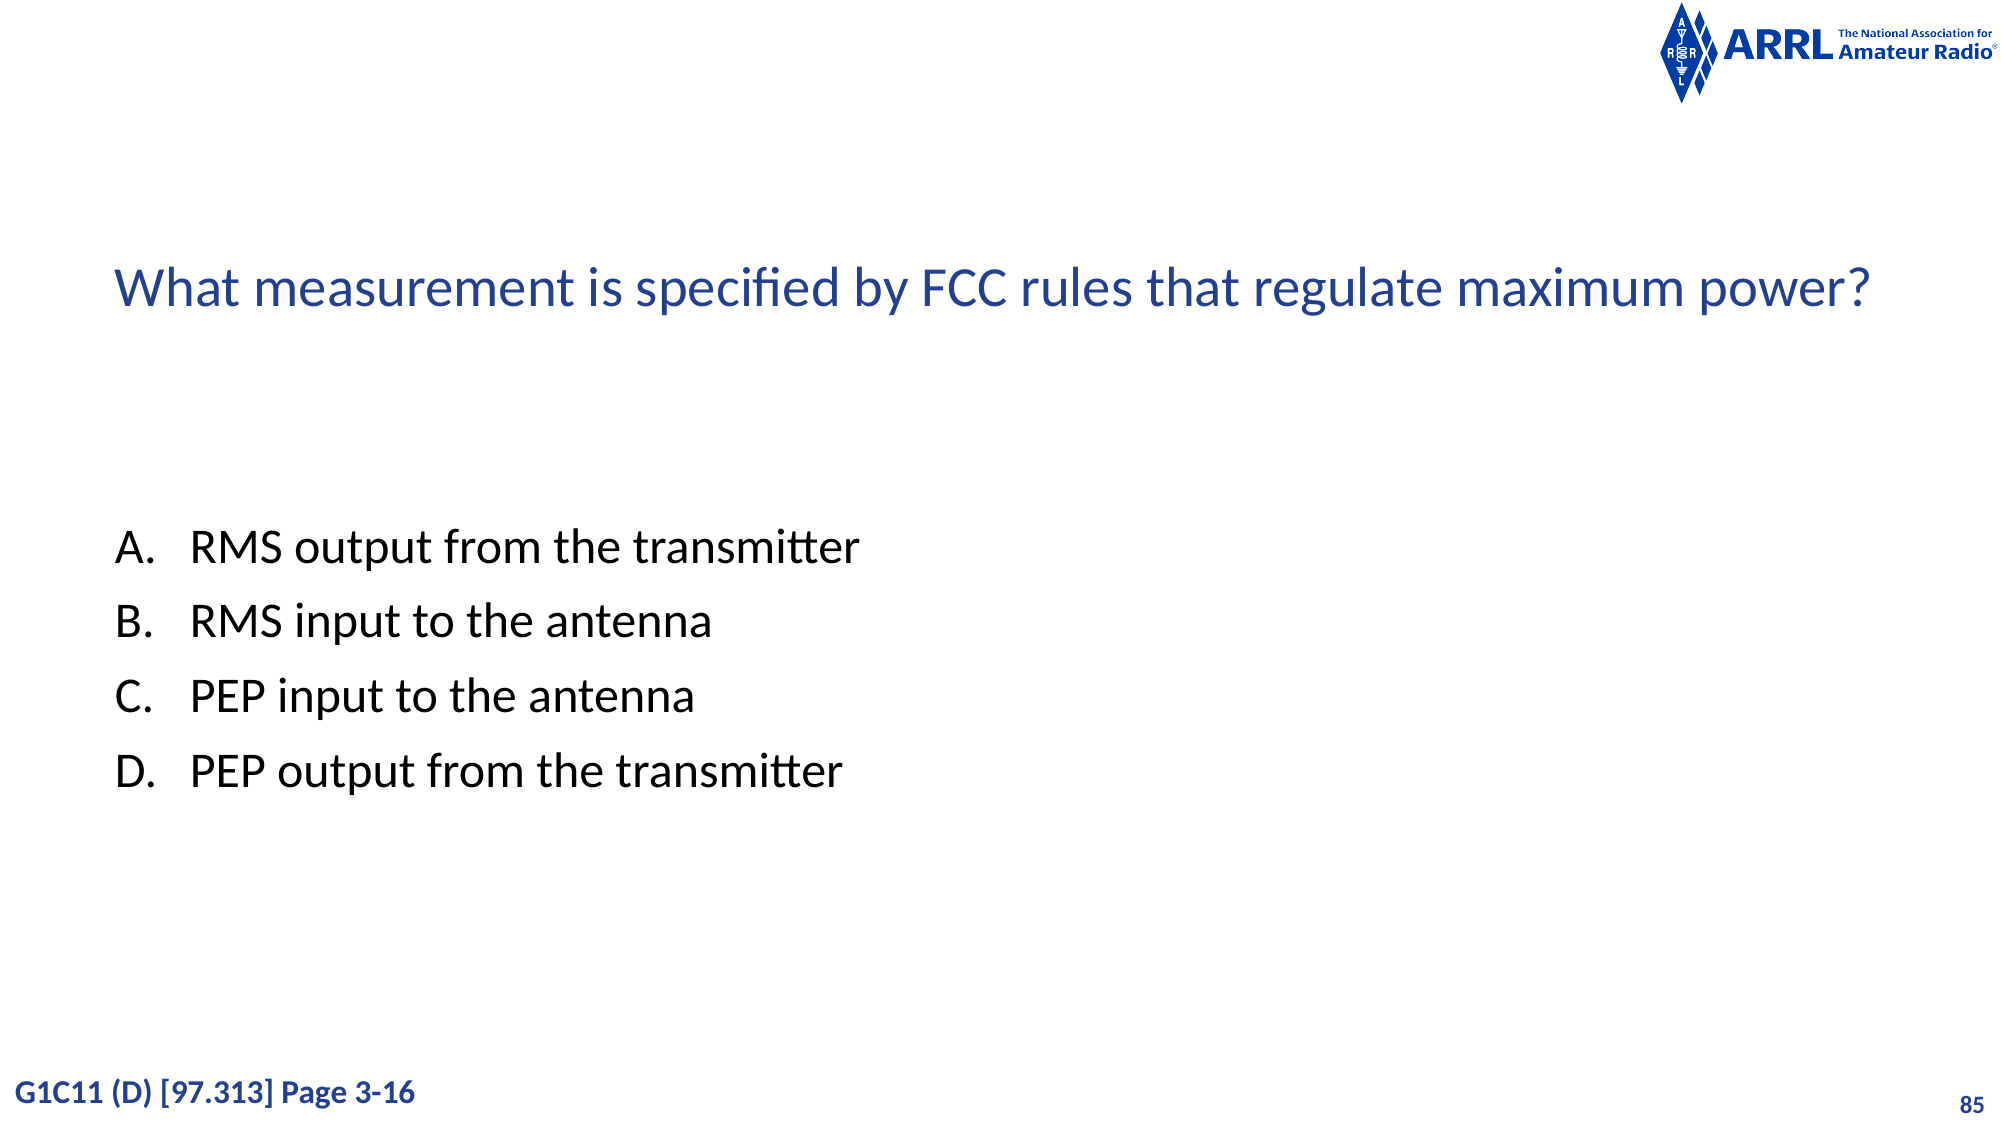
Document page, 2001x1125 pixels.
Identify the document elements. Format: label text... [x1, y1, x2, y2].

list RMS output from the transmitter RMS input to the antenna PEP input to the antenna PEP output from the transmitter [99, 512, 1900, 1005]
text_box 85 [1899, 1081, 2000, 1125]
title What measurement is specified by FCC rules that regulate maximum power? [99, 249, 1900, 388]
picture [1658, 0, 1999, 106]
text_box G1C11 (D) [97.313] Page 3-16 [0, 1062, 1313, 1118]
